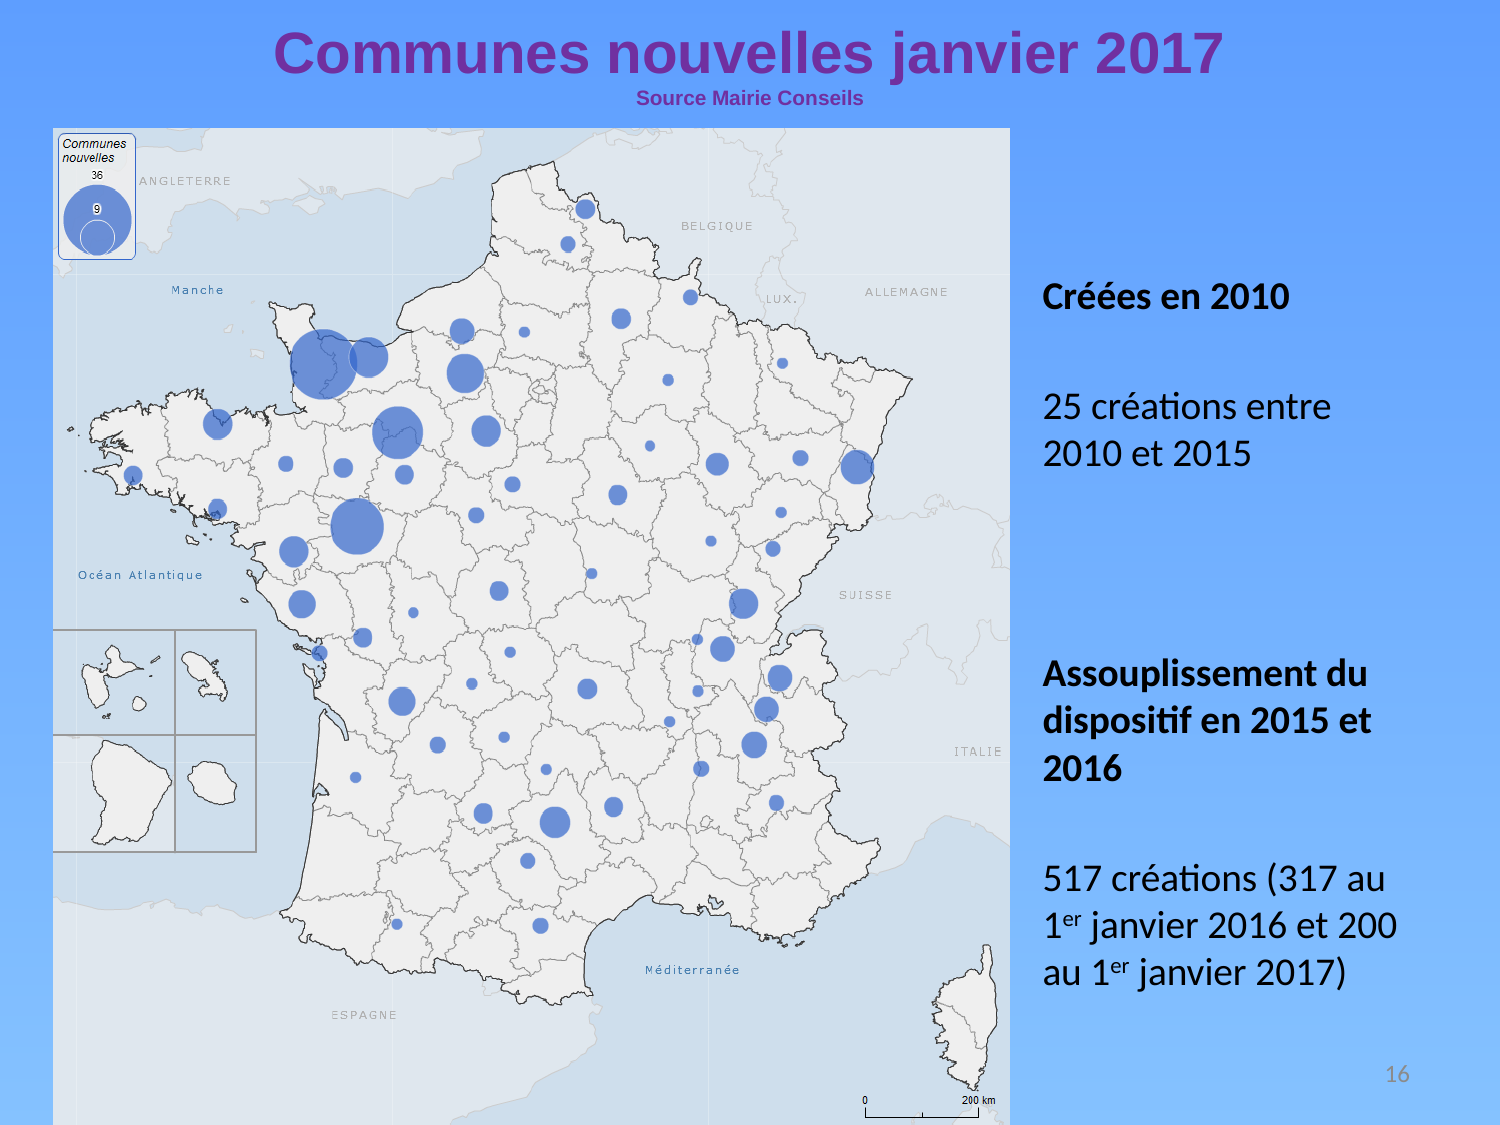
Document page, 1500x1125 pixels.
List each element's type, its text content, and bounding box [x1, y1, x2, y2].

slide_number 16 [1074, 1042, 1425, 1103]
title Communes nouvelles janvier 2017 Source Mairie Conseils [75, 0, 1425, 126]
picture [52, 128, 1011, 1125]
list Créées en 2010 25 créations entre 2010 et 2015 Assouplissement du dispositif en 2015 et 2016 517 créations (317 au 1er janvier 2016 et 200 au 1er janvier 2017) [1015, 262, 1425, 1005]
